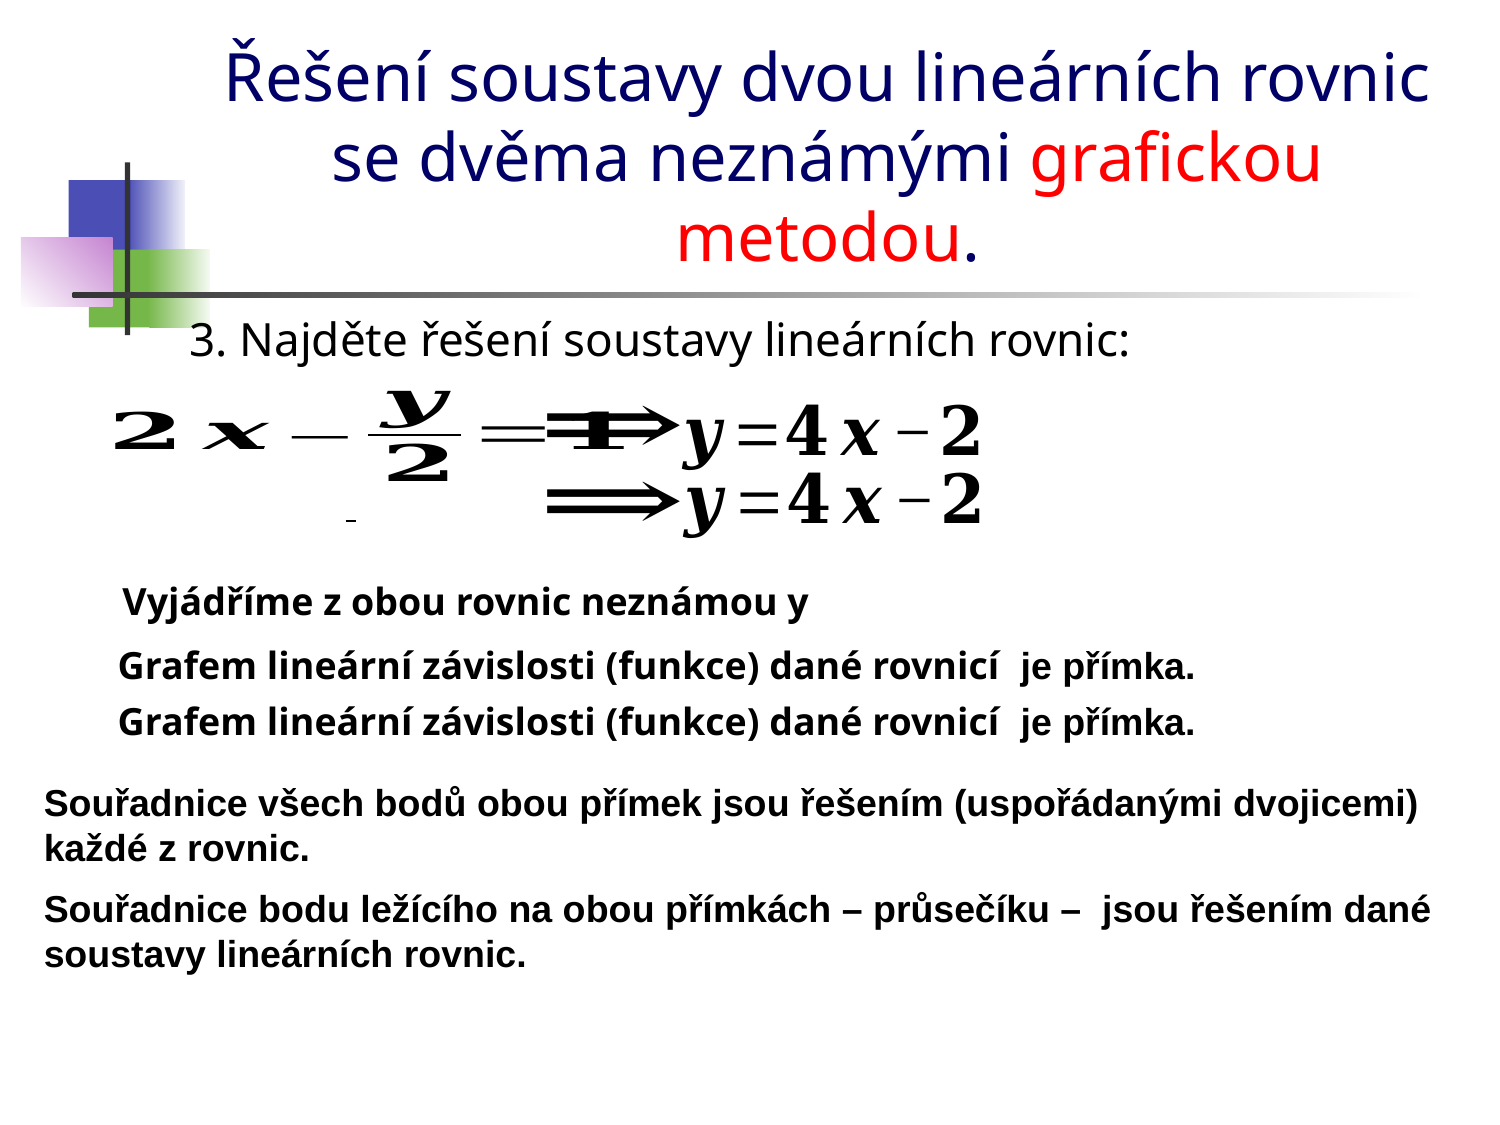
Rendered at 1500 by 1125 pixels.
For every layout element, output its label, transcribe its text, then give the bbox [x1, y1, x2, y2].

list 3. Najděte řešení soustavy lineárních rovnic: [159, 302, 1424, 381]
text_box Souřadnice všech bodů obou přímek jsou řešením (uspořádanými dvojicemi) každé z rovnic. [28, 771, 1459, 877]
title Řešení soustavy dvou lineárních rovnic se dvěma neznámými grafickou metodou. [188, 34, 1468, 276]
text_box Vyjádříme z obou rovnic neznámou y [107, 570, 835, 631]
text_box Souřadnice bodu ležícího na obou přímkách – průsečíku – jsou řešením dané soustavy lineárních rovnic. [28, 877, 1452, 983]
